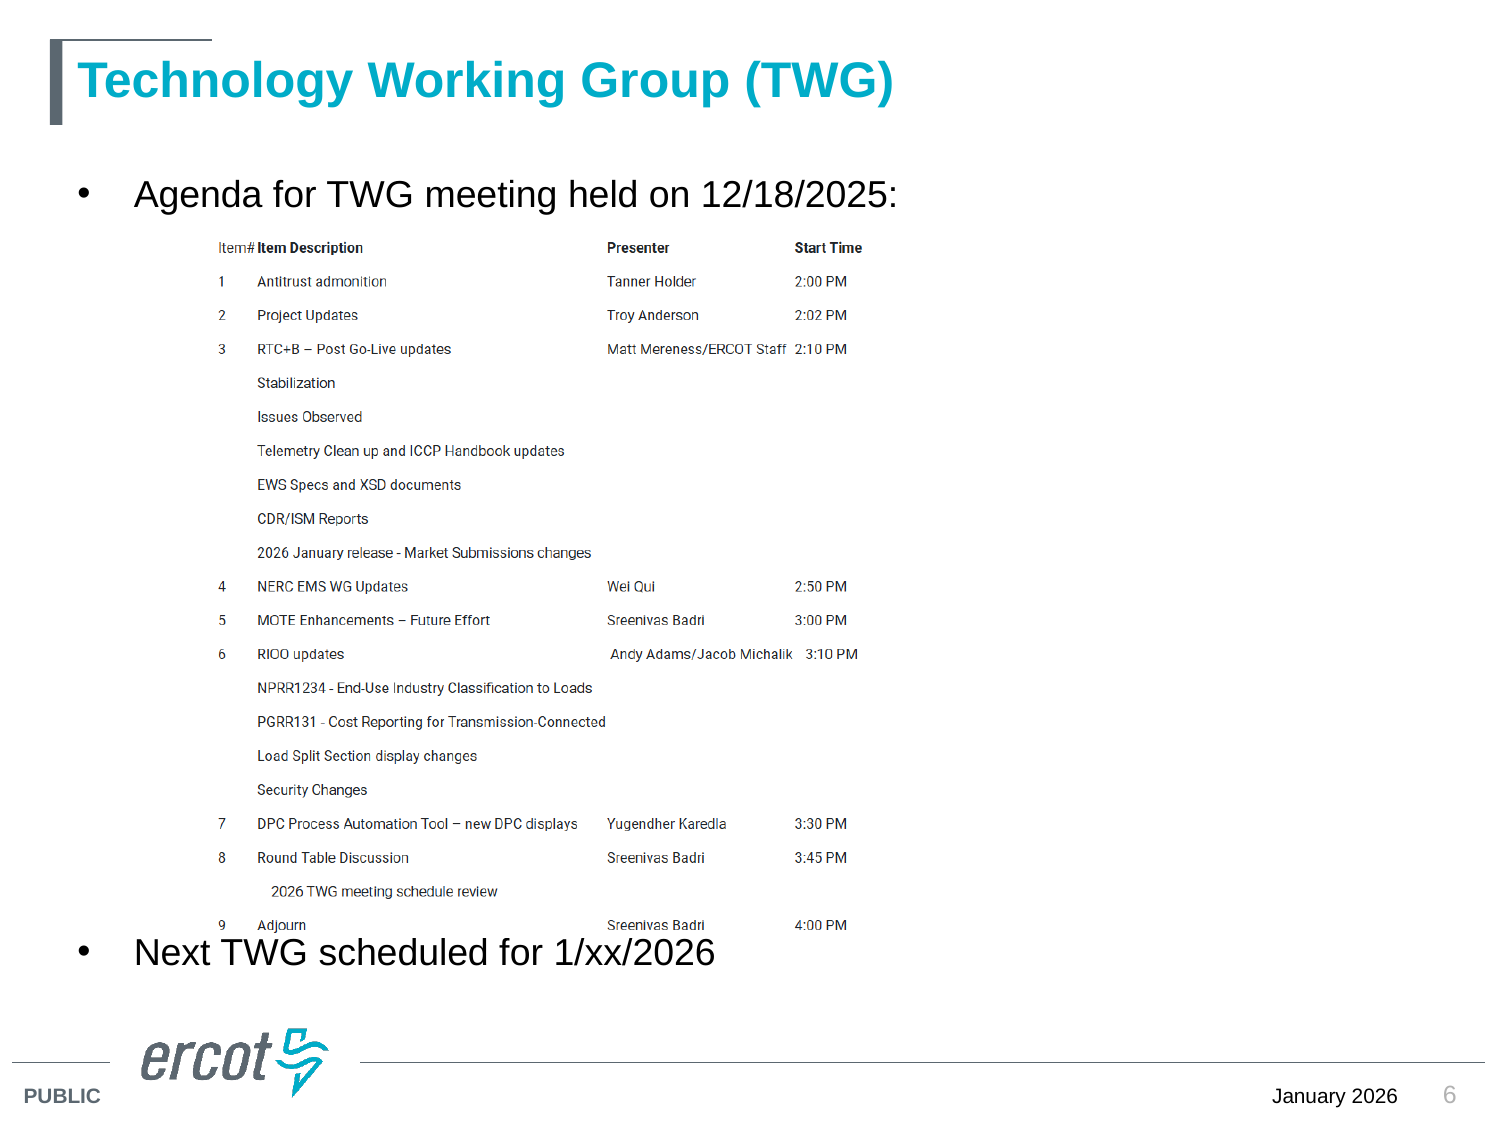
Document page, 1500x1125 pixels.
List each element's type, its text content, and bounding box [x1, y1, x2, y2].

picture [212, 237, 866, 938]
text_box Agenda for TWG meeting held on 12/18/2025: Next TWG scheduled for 1/xx/2026 [62, 162, 1225, 1038]
picture [137, 1038, 332, 1100]
slide_number 6 [1412, 1076, 1488, 1112]
title Technology Working Group (TWG) [62, 39, 1163, 125]
